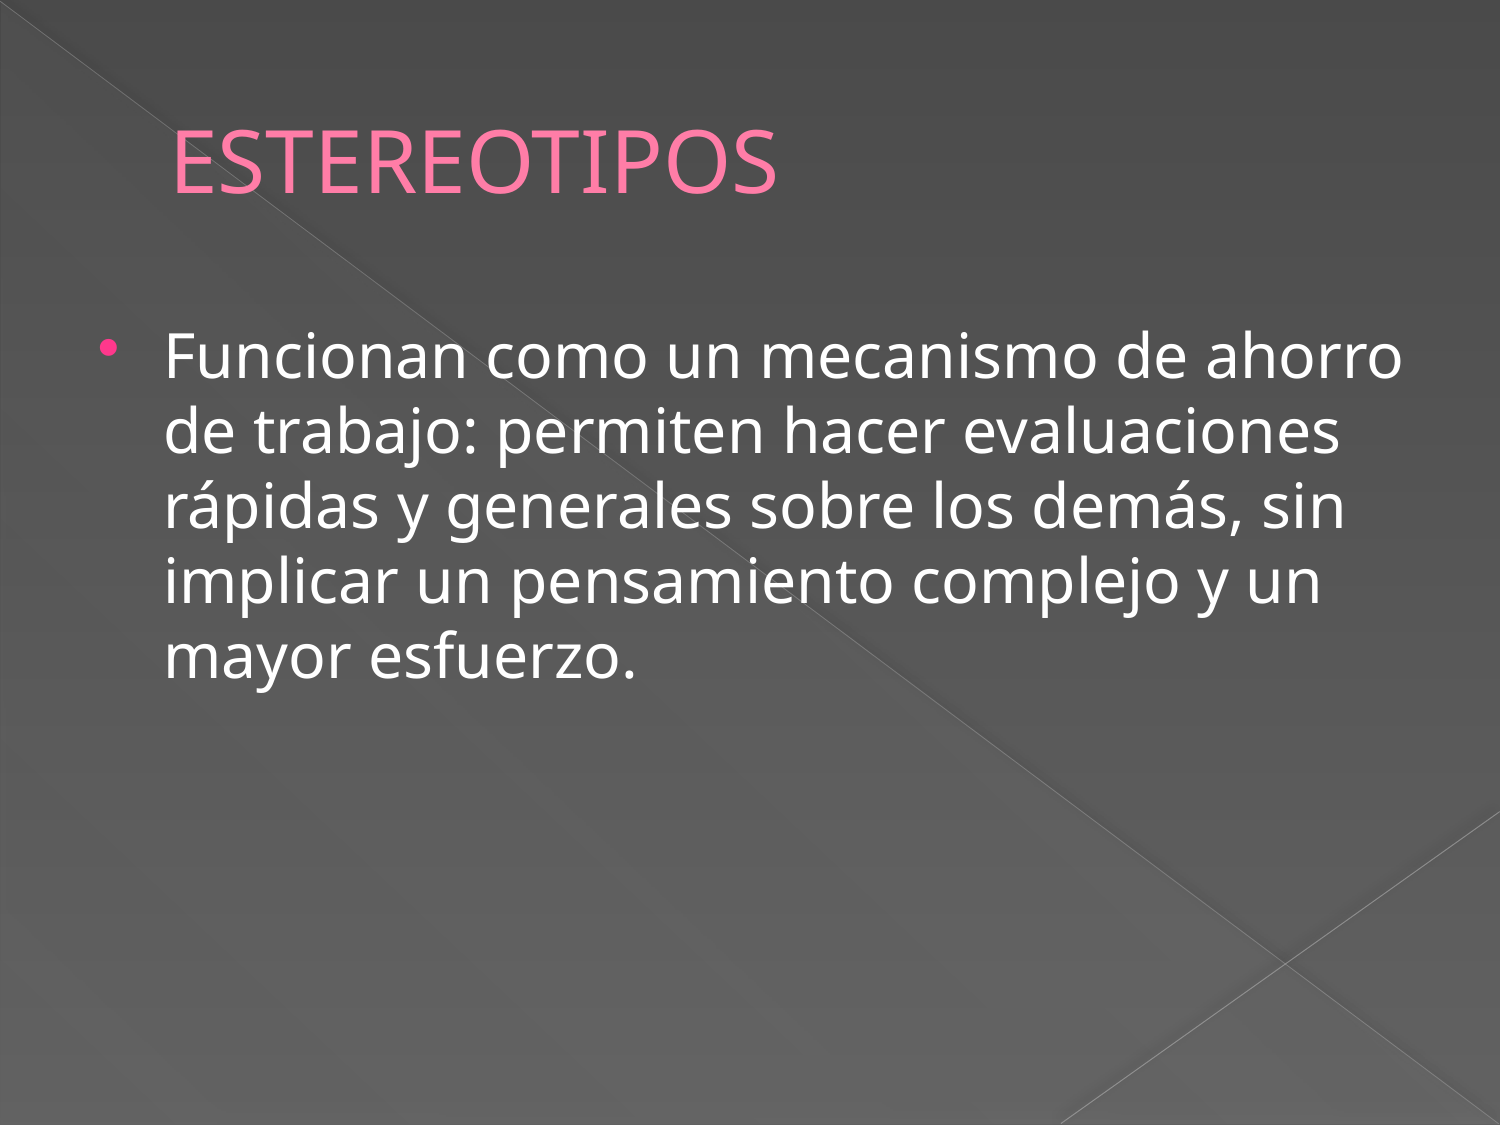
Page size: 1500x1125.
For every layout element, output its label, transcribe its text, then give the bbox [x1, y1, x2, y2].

list Funcionan como un mecanismo de ahorro de trabajo: permiten hacer evaluaciones rápidas y generales sobre los demás, sin implicar un pensamiento complejo y un mayor esfuerzo. [75, 308, 1425, 1059]
title ESTEREOTIPOS [75, 43, 1425, 274]
